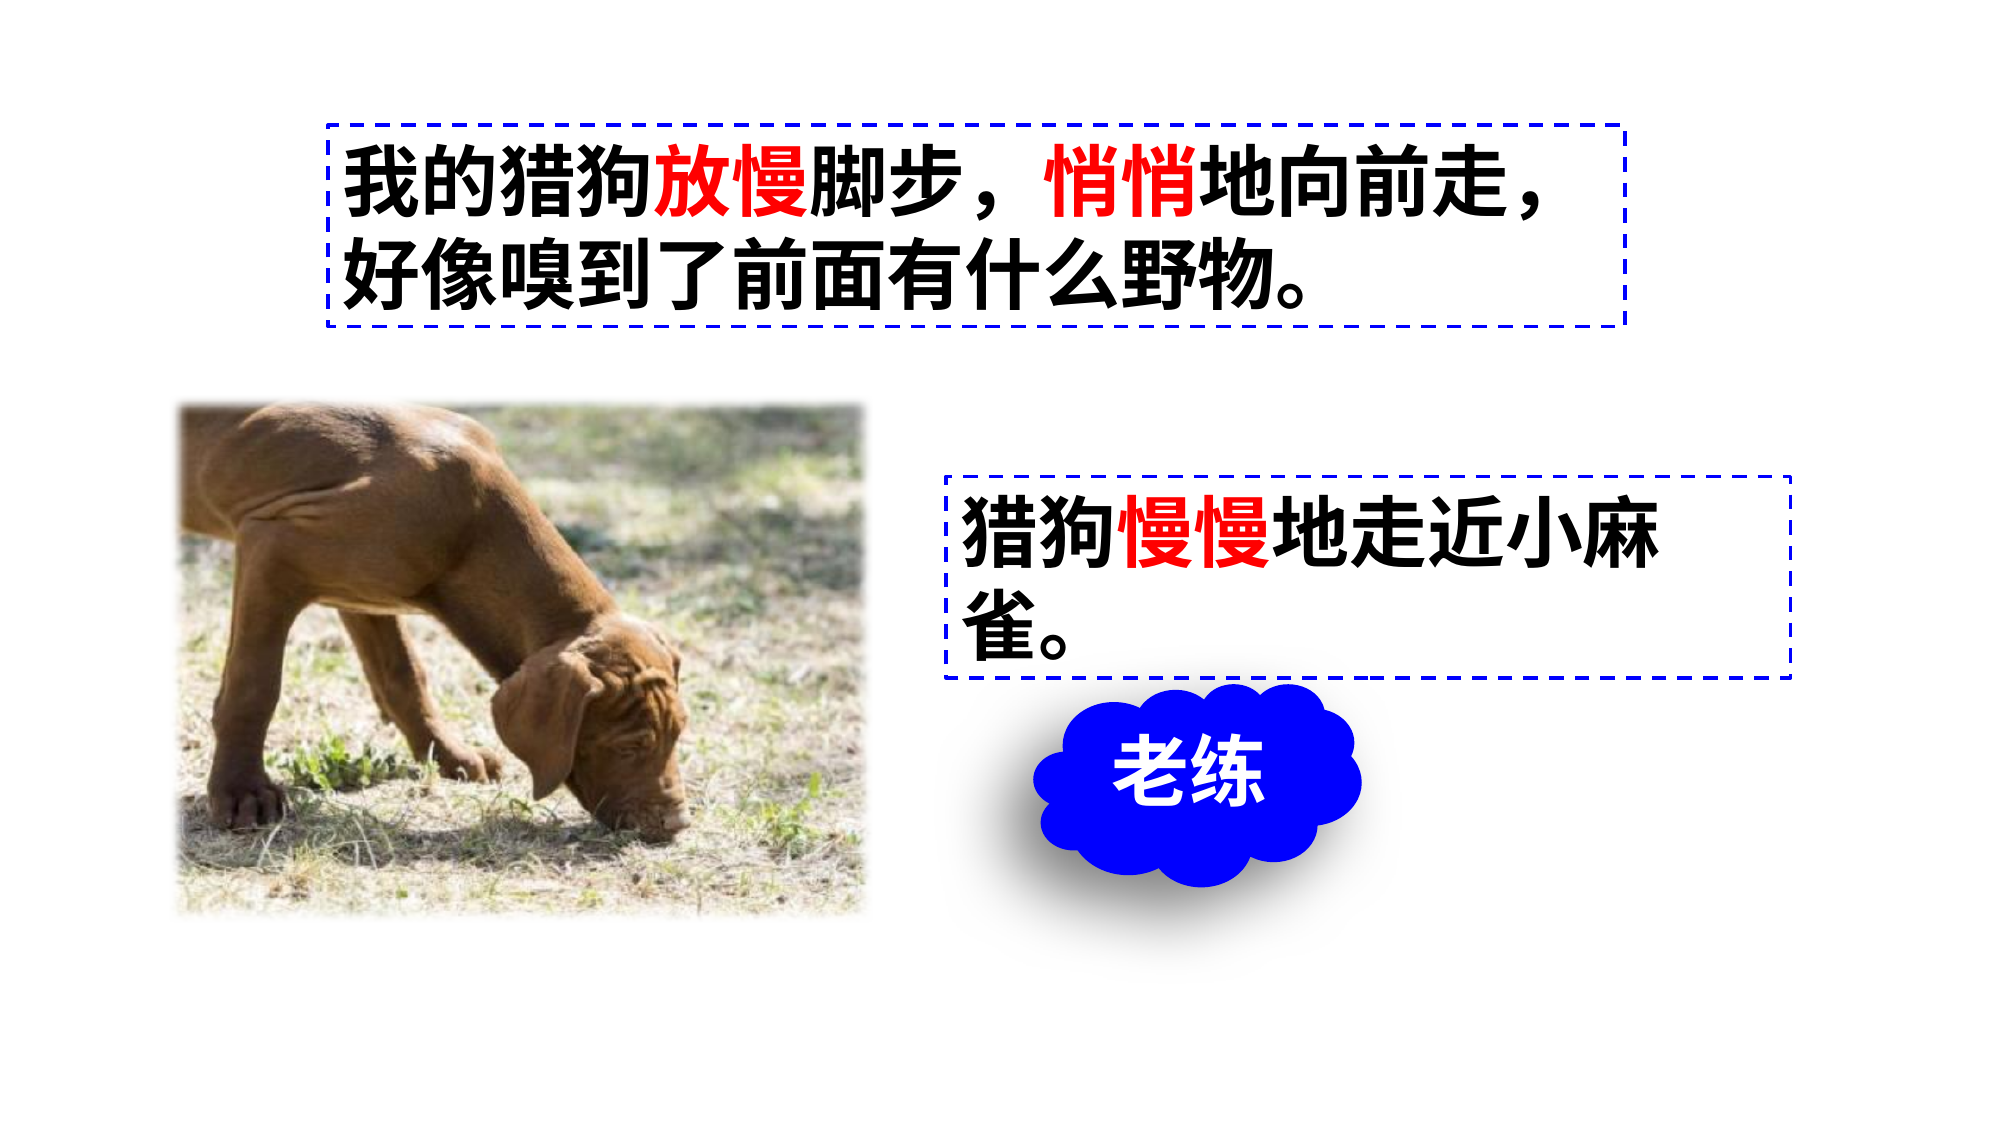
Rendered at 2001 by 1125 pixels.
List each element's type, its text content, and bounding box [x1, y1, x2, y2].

picture [169, 395, 873, 923]
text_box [1033, 683, 1362, 887]
text_box 我的猎狗放慢脚步，悄悄地向前走，好像嗅到了前面有什么野物。 [328, 125, 1625, 327]
text_box 猎狗慢慢地走近小麻雀。 [946, 476, 1791, 678]
